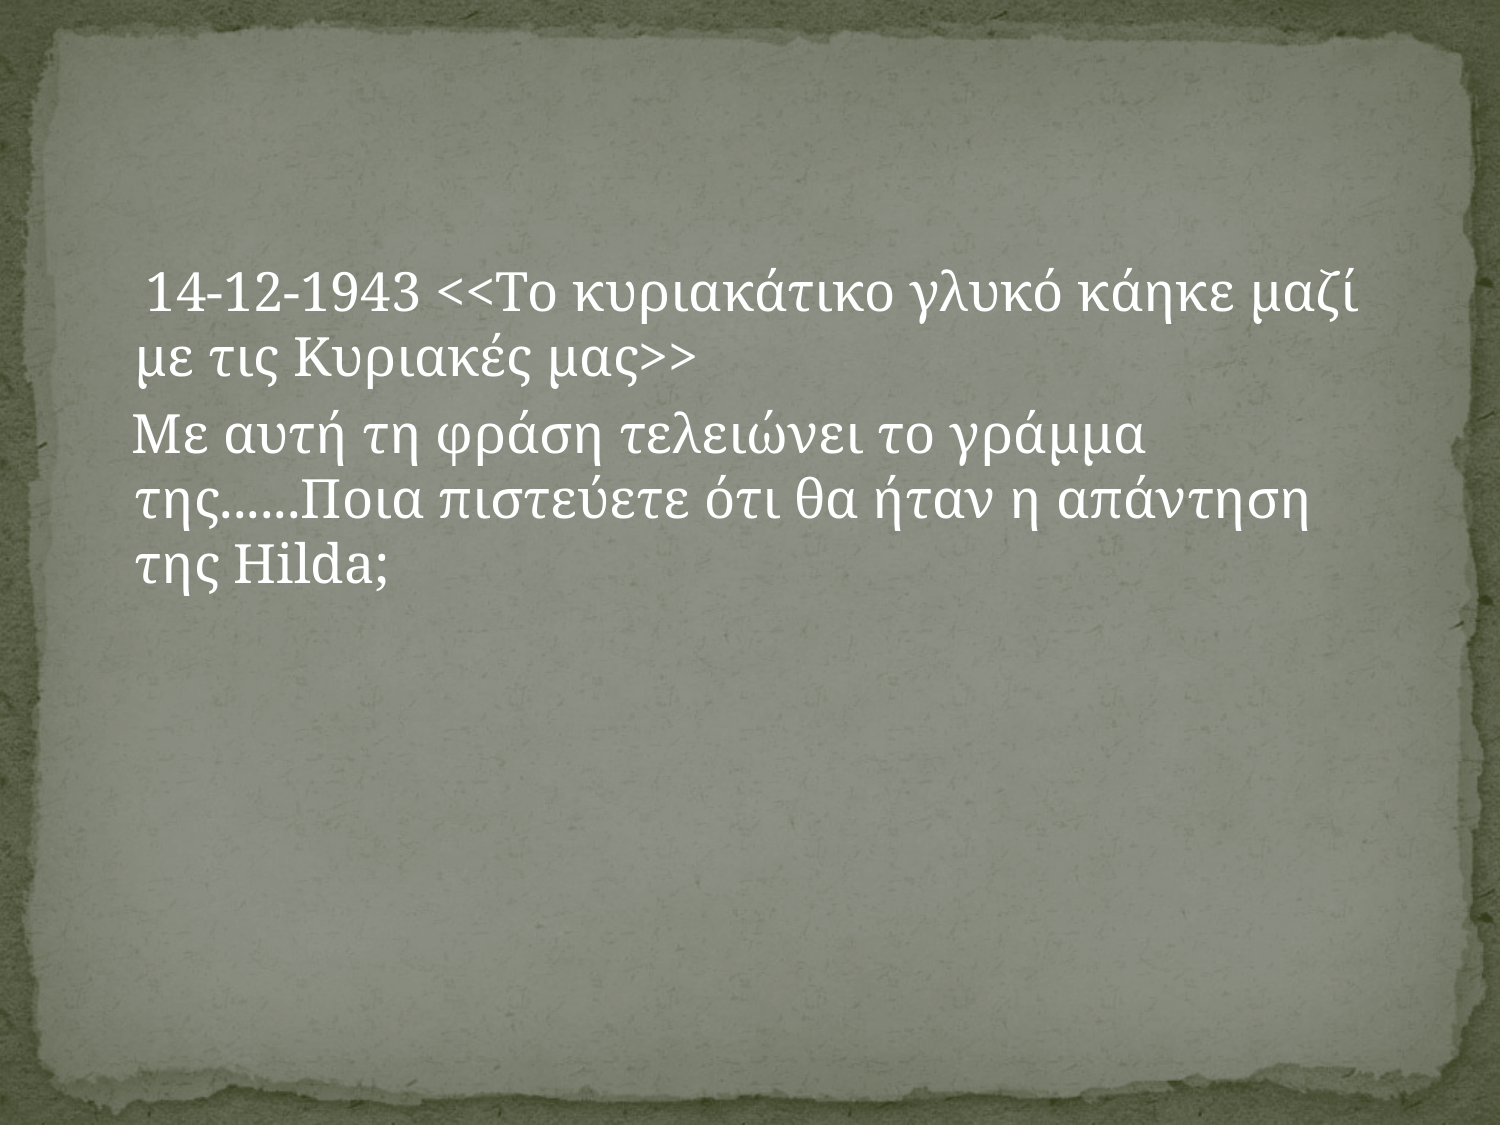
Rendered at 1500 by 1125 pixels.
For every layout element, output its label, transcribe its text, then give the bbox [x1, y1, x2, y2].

list 14-12-1943 <<Το κυριακάτικο γλυκό κάηκε μαζί με τις Κυριακές μας>> Με αυτή τη φράση τελειώνει το γράμμα της......Ποια πιστεύετε ότι θα ήταν η απάντηση της Hilda; [75, 249, 1425, 1000]
